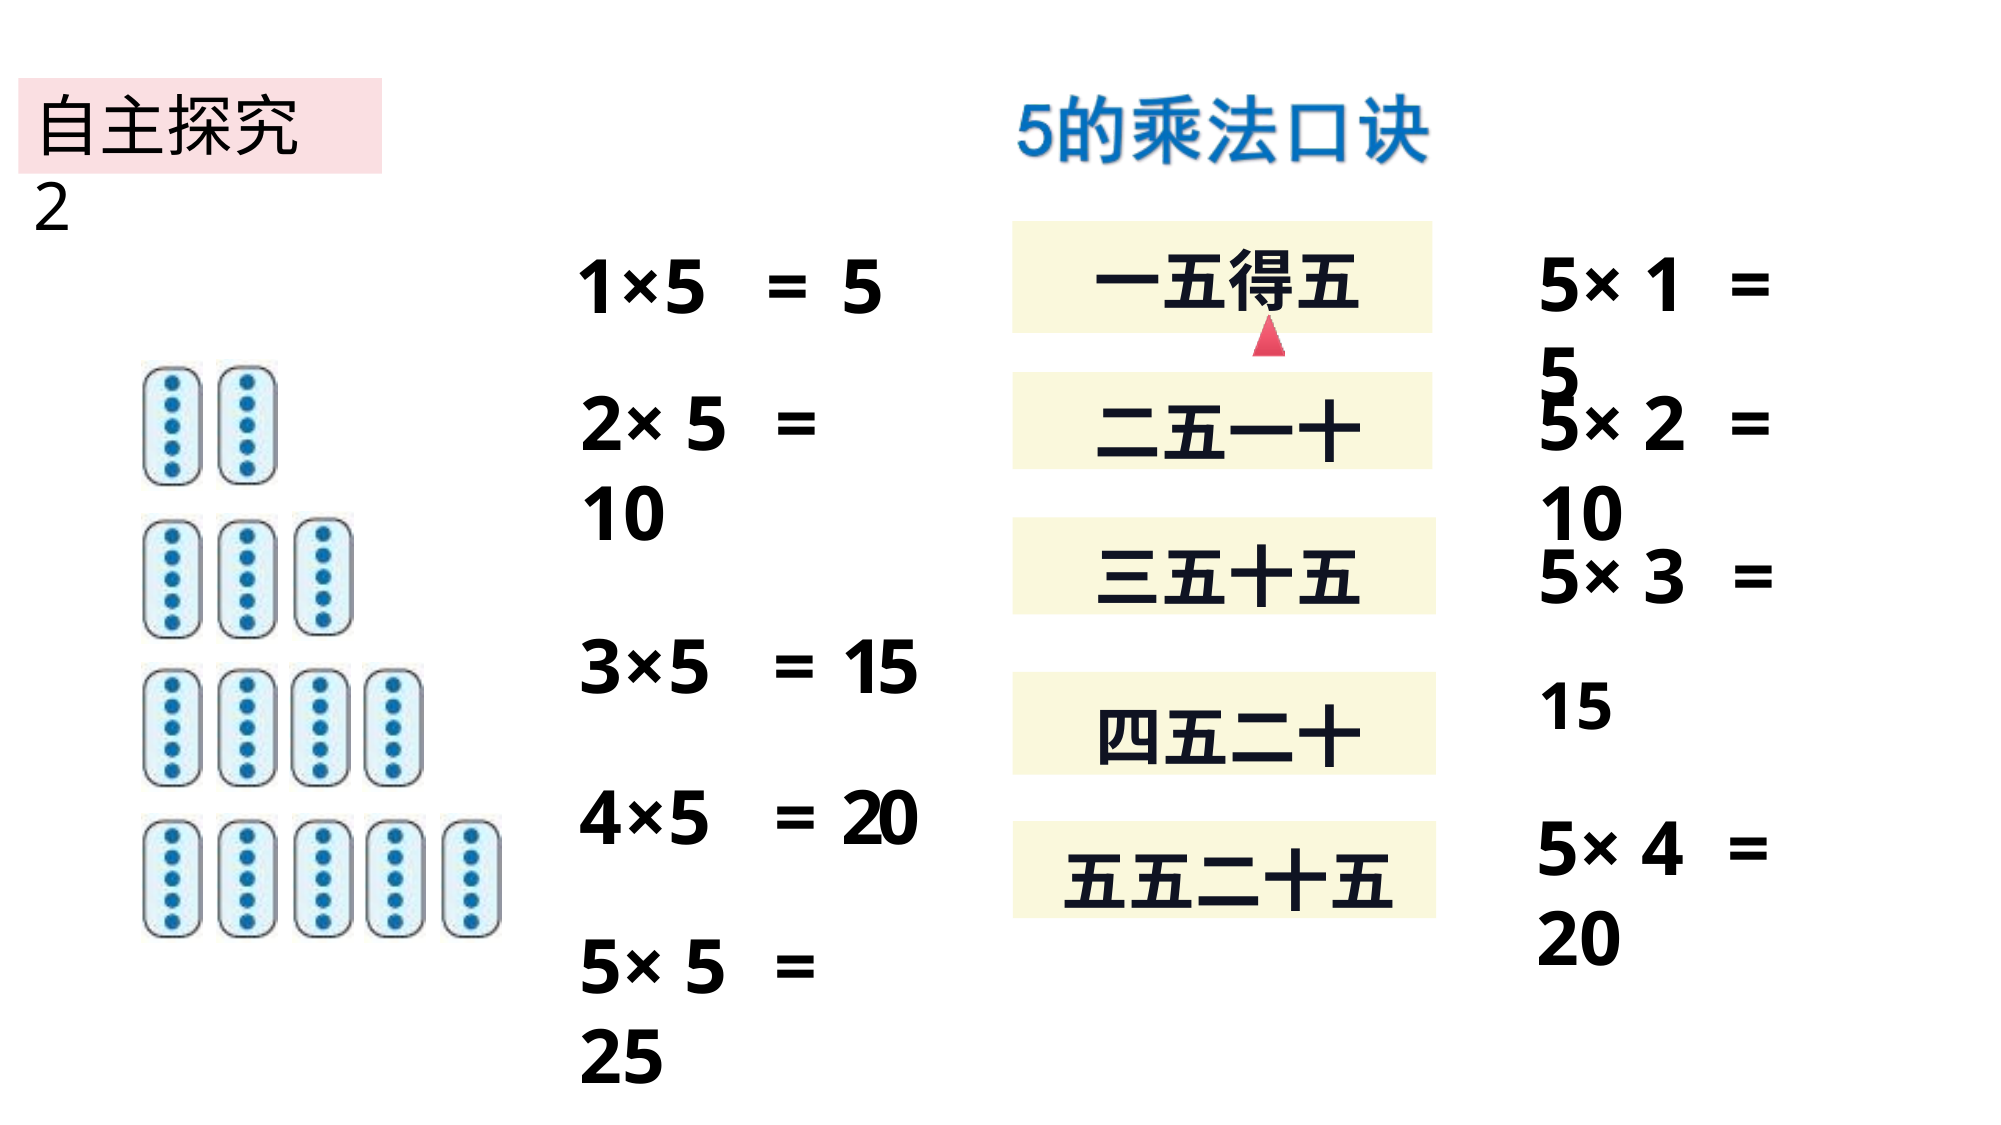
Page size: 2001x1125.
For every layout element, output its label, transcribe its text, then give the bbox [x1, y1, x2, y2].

picture [216, 812, 279, 943]
picture [291, 510, 354, 641]
picture [364, 812, 427, 943]
text_box （ ） [1437, 849, 1441, 913]
text_box 5×3 = 15 5×4 = 20 [1534, 480, 1880, 981]
text_box [1012, 221, 1433, 333]
text_box 三五十五 [1012, 517, 1436, 615]
text_box 1×5 = 5 2×5 = 10 3×5 = 15 4×5 = 20 5×5 = 25 [573, 189, 923, 1099]
text_box 五五二十五 [1012, 821, 1437, 919]
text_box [1013, 90, 1435, 171]
title 自主探究2 [31, 81, 340, 272]
text_box 二五一十 [1012, 372, 1433, 470]
picture [362, 661, 424, 792]
picture [140, 360, 203, 491]
picture [439, 812, 502, 943]
picture [140, 812, 203, 943]
picture [291, 812, 354, 943]
text_box [18, 78, 382, 174]
picture [140, 661, 203, 792]
text_box （ ） [1436, 697, 1441, 760]
text_box 一五得五 [1092, 236, 1365, 319]
picture [288, 661, 351, 792]
text_box （ ） [1436, 547, 1440, 611]
picture [216, 359, 279, 490]
text_box 四五二十 [1012, 671, 1436, 775]
picture [140, 513, 203, 644]
picture [216, 661, 279, 792]
text_box 5×2 = 10 [1536, 373, 1881, 556]
text_box 5×1 = 5 [1536, 234, 1843, 373]
picture [216, 513, 279, 644]
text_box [1252, 314, 1286, 357]
